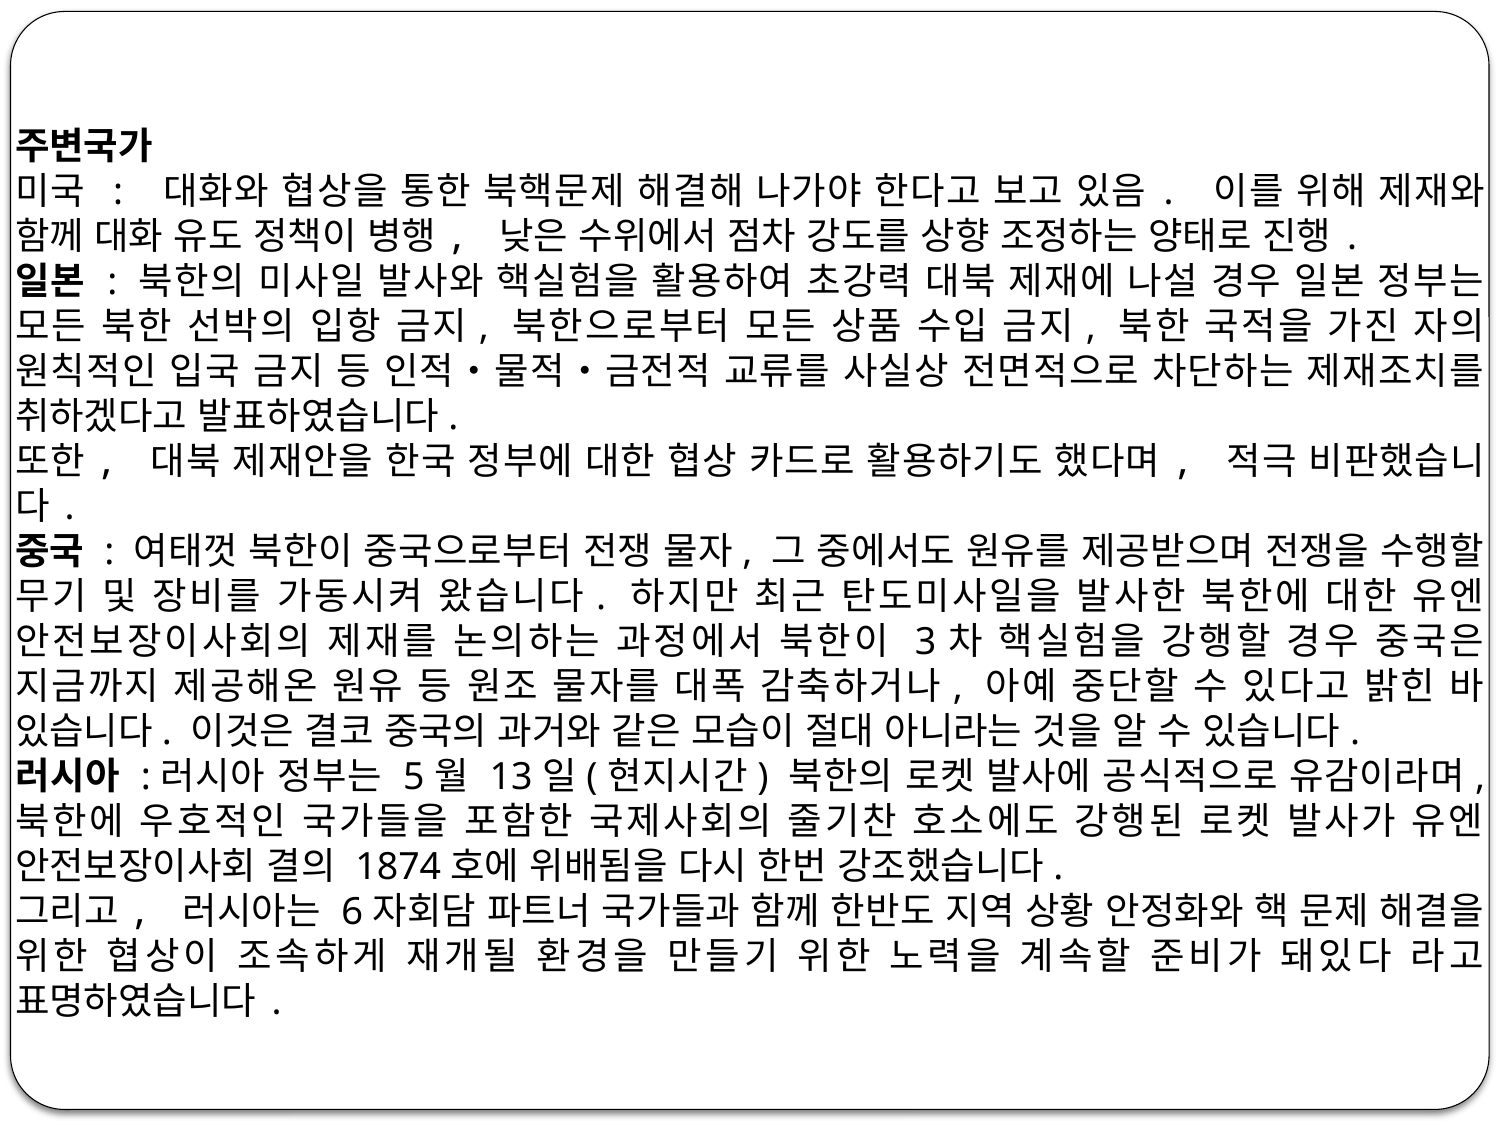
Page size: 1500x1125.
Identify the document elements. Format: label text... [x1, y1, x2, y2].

text_box 주변국가 미국 : 대화와 협상을 통한 북핵문제 해결해 나가야 한다고 보고 있음. 이를 위해 제재와 함께 대화 유도 정책이 병행, 낮은 수위에서 점차 강도를 상향 조정하는 양태로 진행. 일본 : 북한의 미사일 발사와 핵실험을 활용하여 초강력 대북 제재에 나설 경우 일본 정부는 모든 북한 선박의 입항 금지, 북한으로부터 모든 상품 수입 금지, 북한 국적을 가진 자의 원칙적인 입국 금지 등 인적‧물적‧금전적 교류를 사실상 전면적으로 차단하는 제재조치를 취하겠다고 발표하였습니다. 또한, 대북 제재안을 한국 정부에 대한 협상 카드로 활용하기도 했다며, 적극 비판했습니다. 중국 : 여태껏 북한이 중국으로부터 전쟁 물자, 그 중에서도 원유를 제공받으며 전쟁을 수행할 무기 및 장비를 가동시켜 왔습니다. 하지만 최근 탄도미사일을 발사한 북한에 대한 유엔 안전보장이사회의 제재를 논의하는 과정에서 북한이 3차 핵실험을 강행할 경우 중국은 지금까지 제공해온 원유 등 원조 물자를 대폭 감축하거나, 아예 중단할 수 있다고 밝힌 바 있습니다. 이것은 결코 중국의 과거와 같은 모습이 절대 아니라는 것을 알 수 있습니다. 러시아 :러시아 정부는 5월 13일(현지시간) 북한의 로켓 발사에 공식적으로 유감이라며, 북한에 우호적인 국가들을 포함한 국제사회의 줄기찬 호소에도 강행된 로켓 발사가 유엔 안전보장이사회 결의 1874호에 위배됨을 다시 한번 강조했습니다. 그리고, 러시아는 6자회담 파트너 국가들과 함께 한반도 지역 상황 안정화와 핵 문제 해결을 위한 협상이 조속하게 재개될 환경을 만들기 위한 노력을 계속할 준비가 돼있다 라고 표명하였습니다. [0, 114, 1500, 1075]
